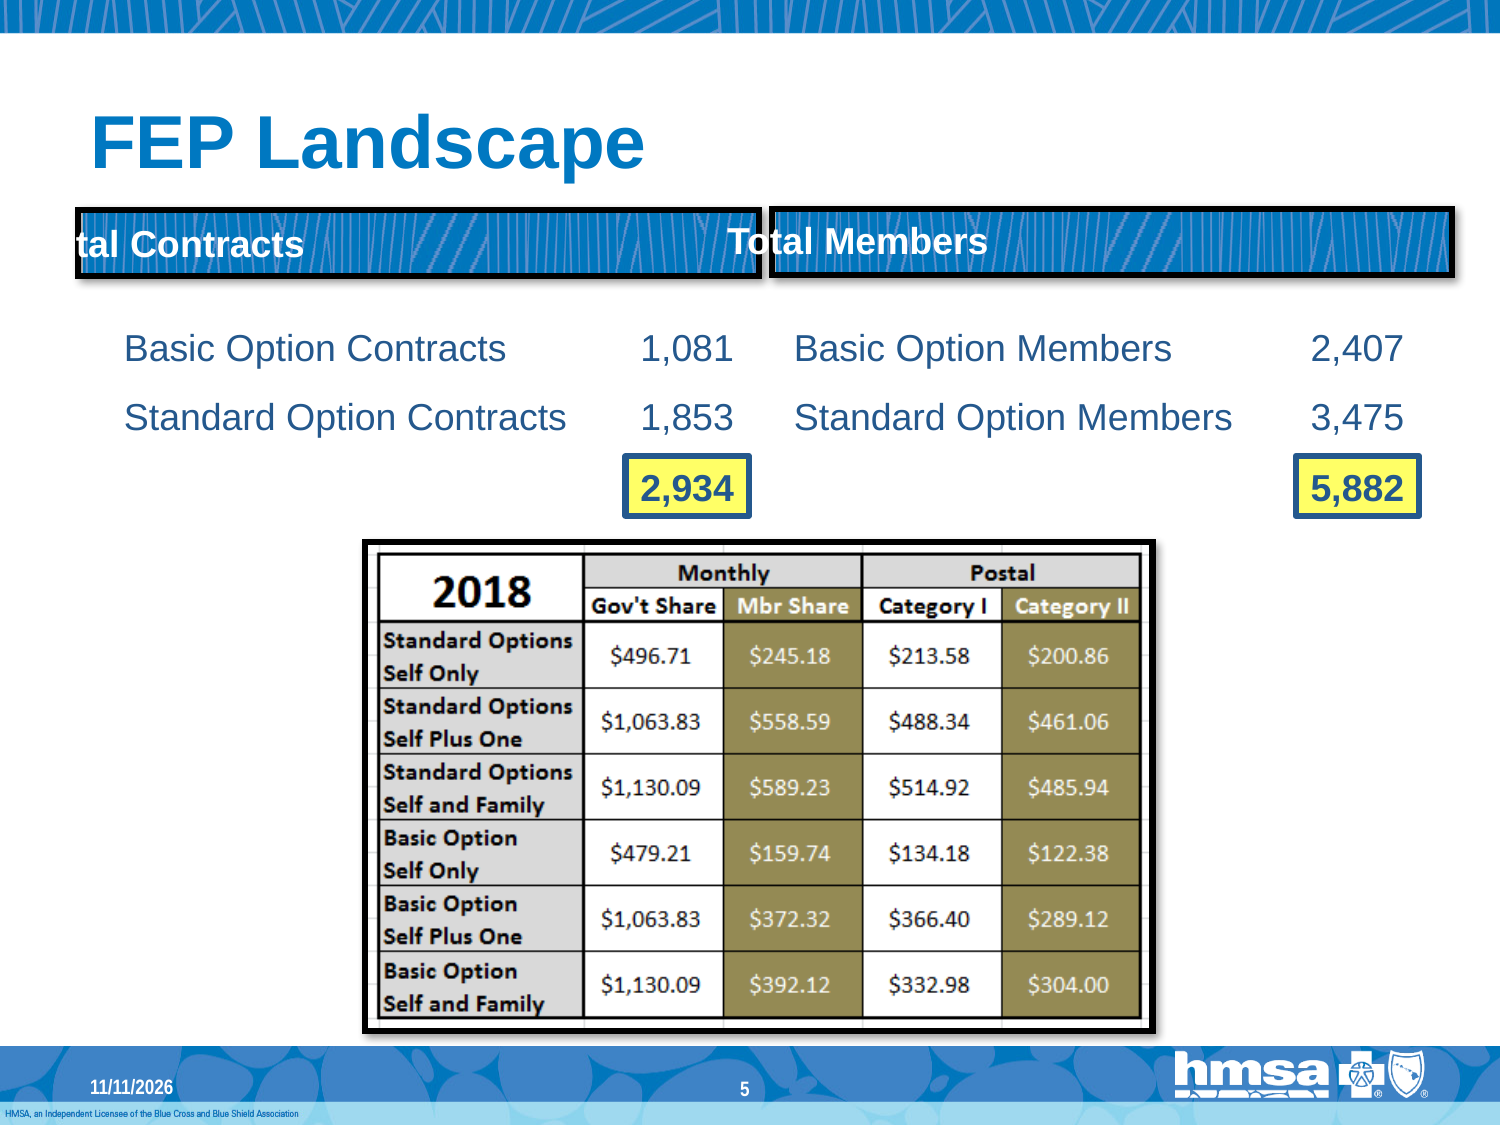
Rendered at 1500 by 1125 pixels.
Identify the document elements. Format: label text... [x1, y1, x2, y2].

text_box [776, 316, 1421, 378]
title FEP Landscape [75, 45, 1425, 207]
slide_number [75, 1059, 425, 1113]
text_box 5,882 [1295, 456, 1419, 516]
slide_number 5 [725, 1064, 1075, 1113]
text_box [774, 209, 1450, 273]
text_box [106, 385, 750, 447]
picture [367, 544, 1150, 1029]
picture [0, 1046, 1500, 1125]
text_box 2,934 [625, 456, 749, 516]
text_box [776, 385, 1421, 447]
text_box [106, 316, 750, 378]
picture [0, 0, 1500, 34]
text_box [81, 212, 756, 274]
